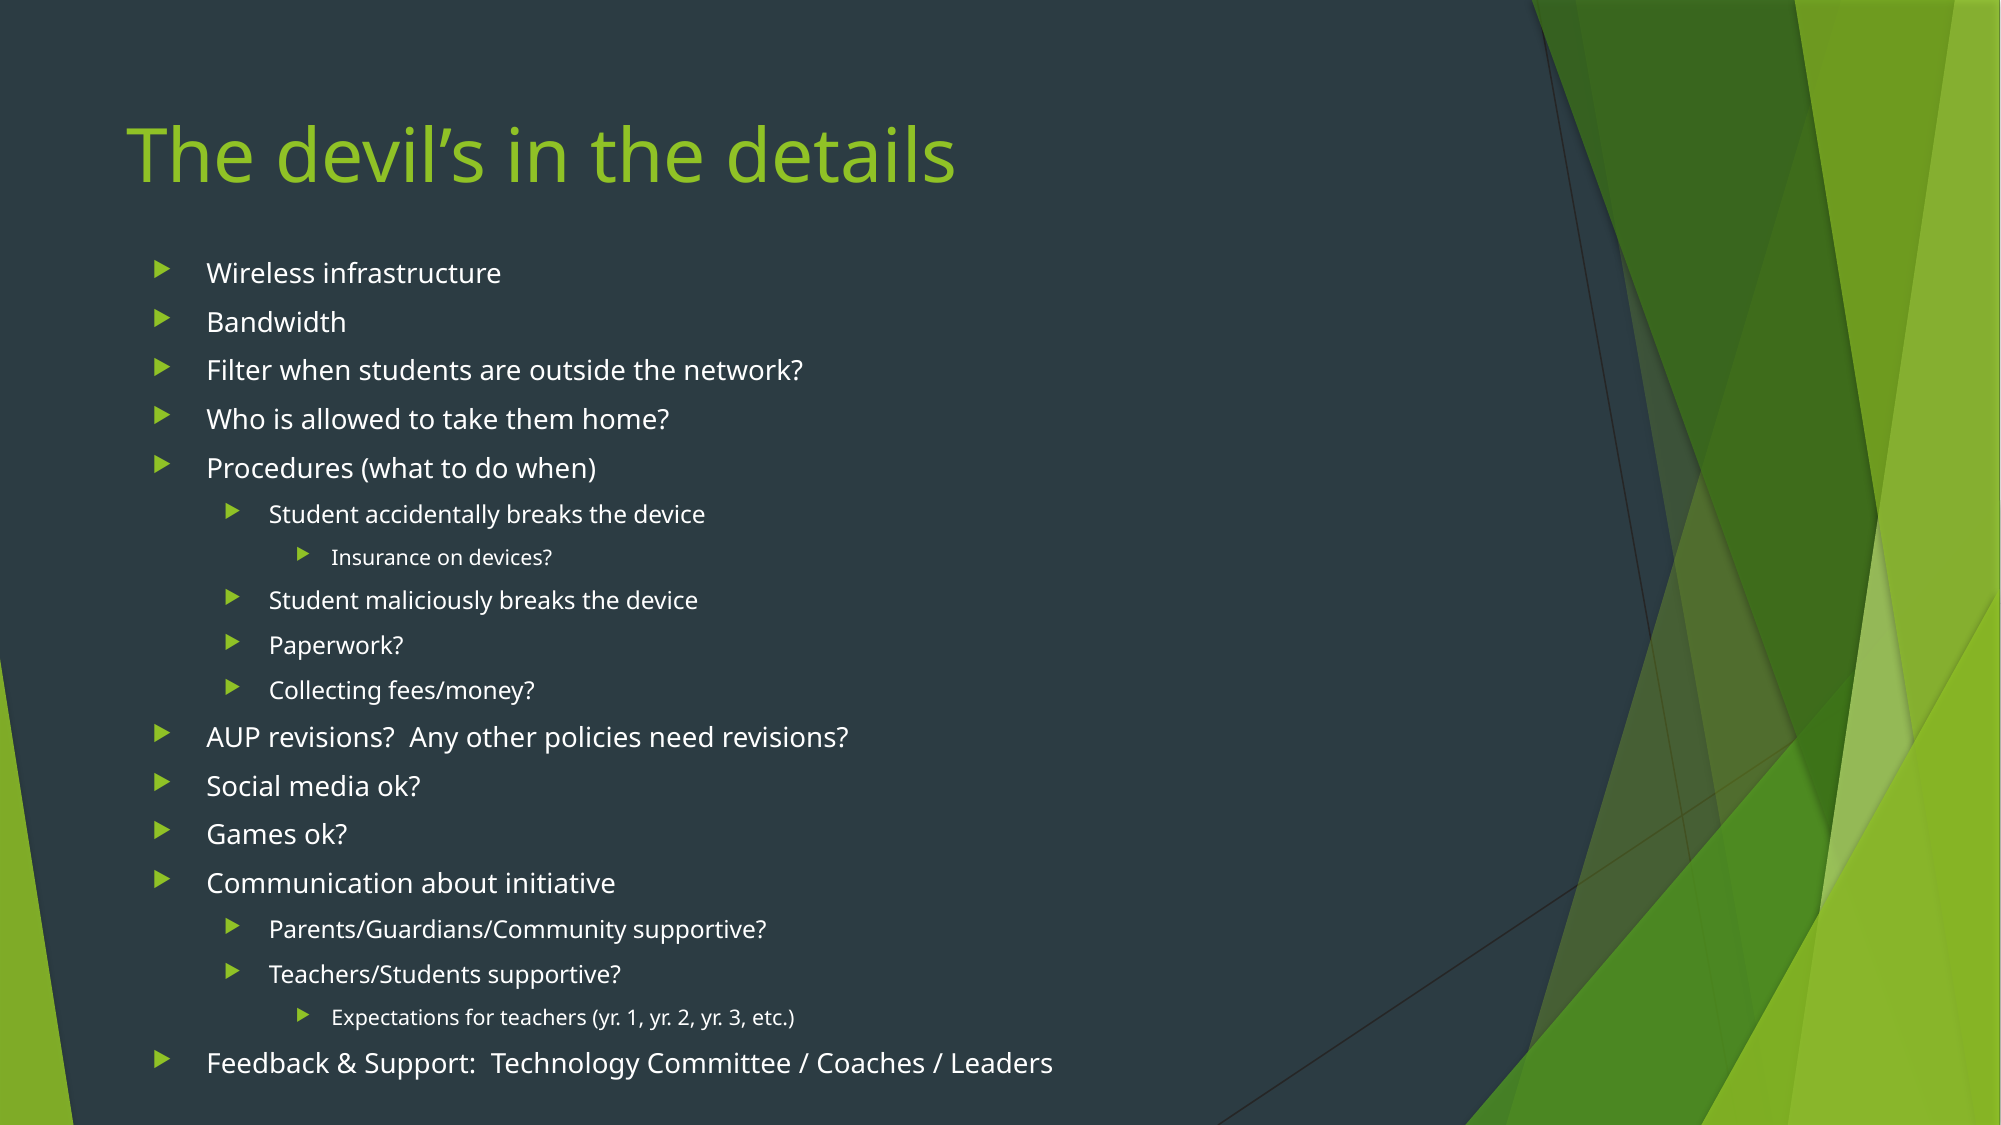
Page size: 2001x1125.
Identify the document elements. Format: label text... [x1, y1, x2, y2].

title The devil’s in the details [111, 99, 1522, 317]
list Wireless infrastructure Bandwidth Filter when students are outside the network? Who is allowed to take them home? Procedures (what to do when) Student accidentally breaks the device Insurance on devices? Student maliciously breaks the device Paperwork? Collecting fees/money? AUP revisions? Any other policies need revisions? Social media ok? Games ok? Communication about initiative Parents/Guardians/Community supportive? Teachers/Students supportive? Expectations for teachers (yr. 1, yr. 2, yr. 3, etc.) Feedback & Support: Technology Committee / Coaches / Leaders [137, 248, 1863, 1090]
